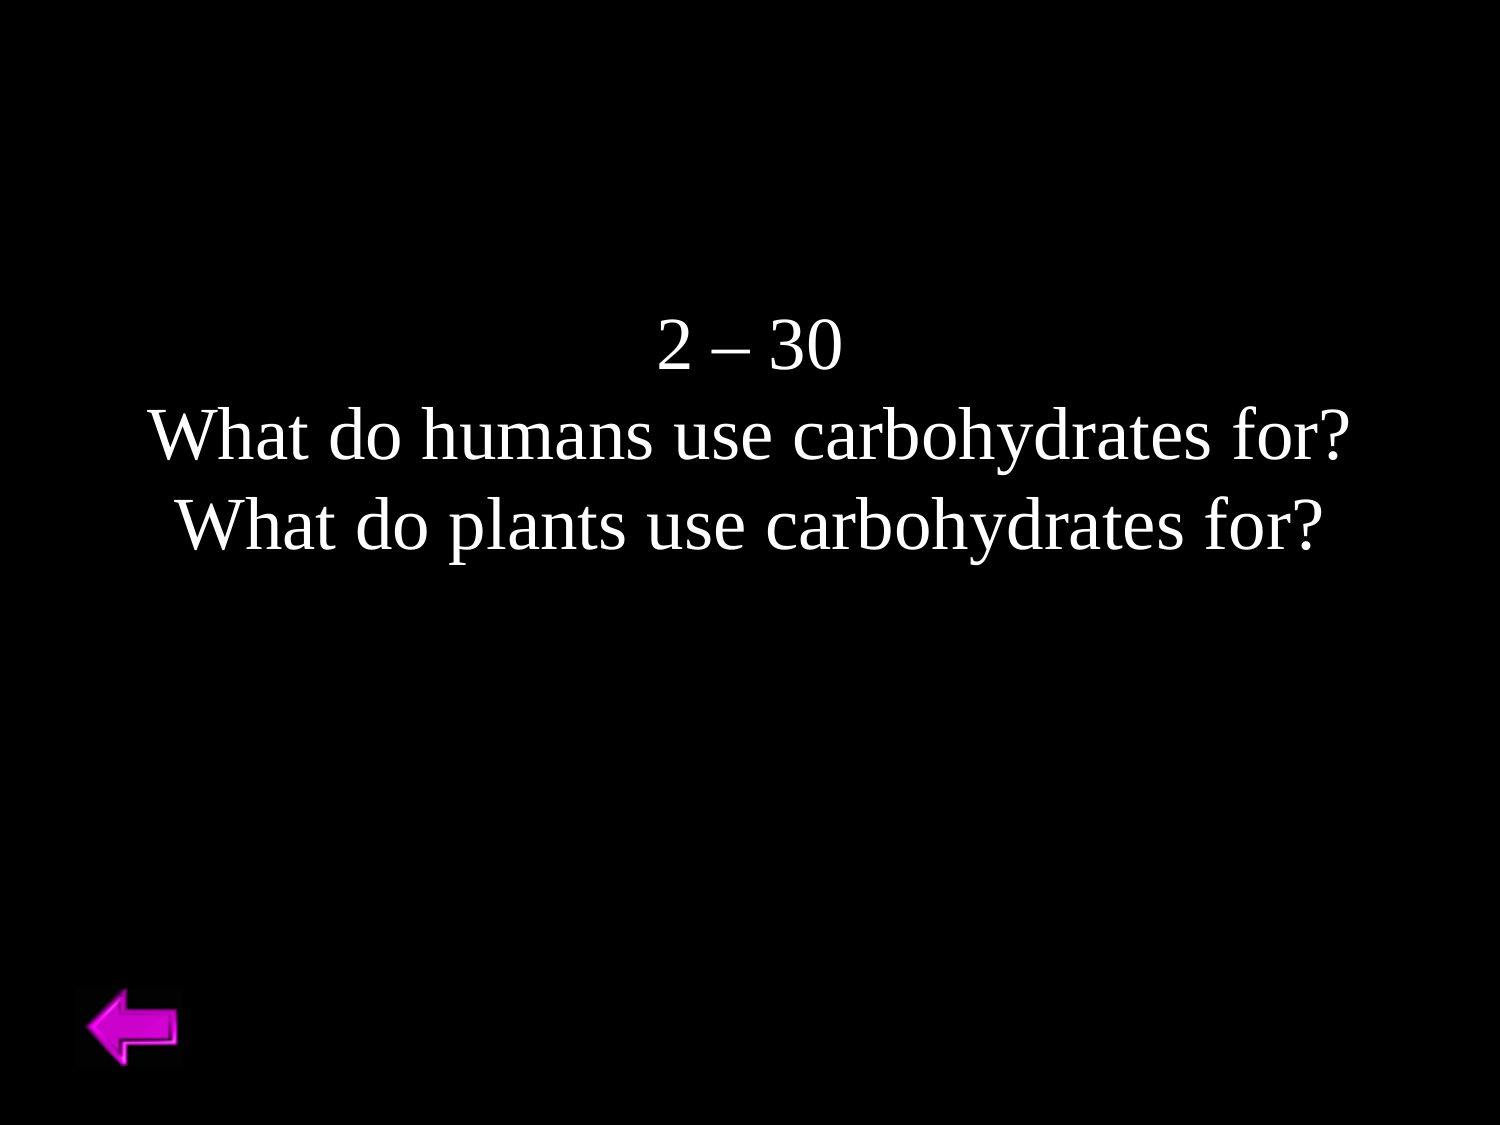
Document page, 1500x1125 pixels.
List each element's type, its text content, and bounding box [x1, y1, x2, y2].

text_box 2 – 30 What do humans use carbohydrates for? What do plants use carbohydrates for? [12, 287, 1488, 573]
picture [74, 987, 183, 1066]
